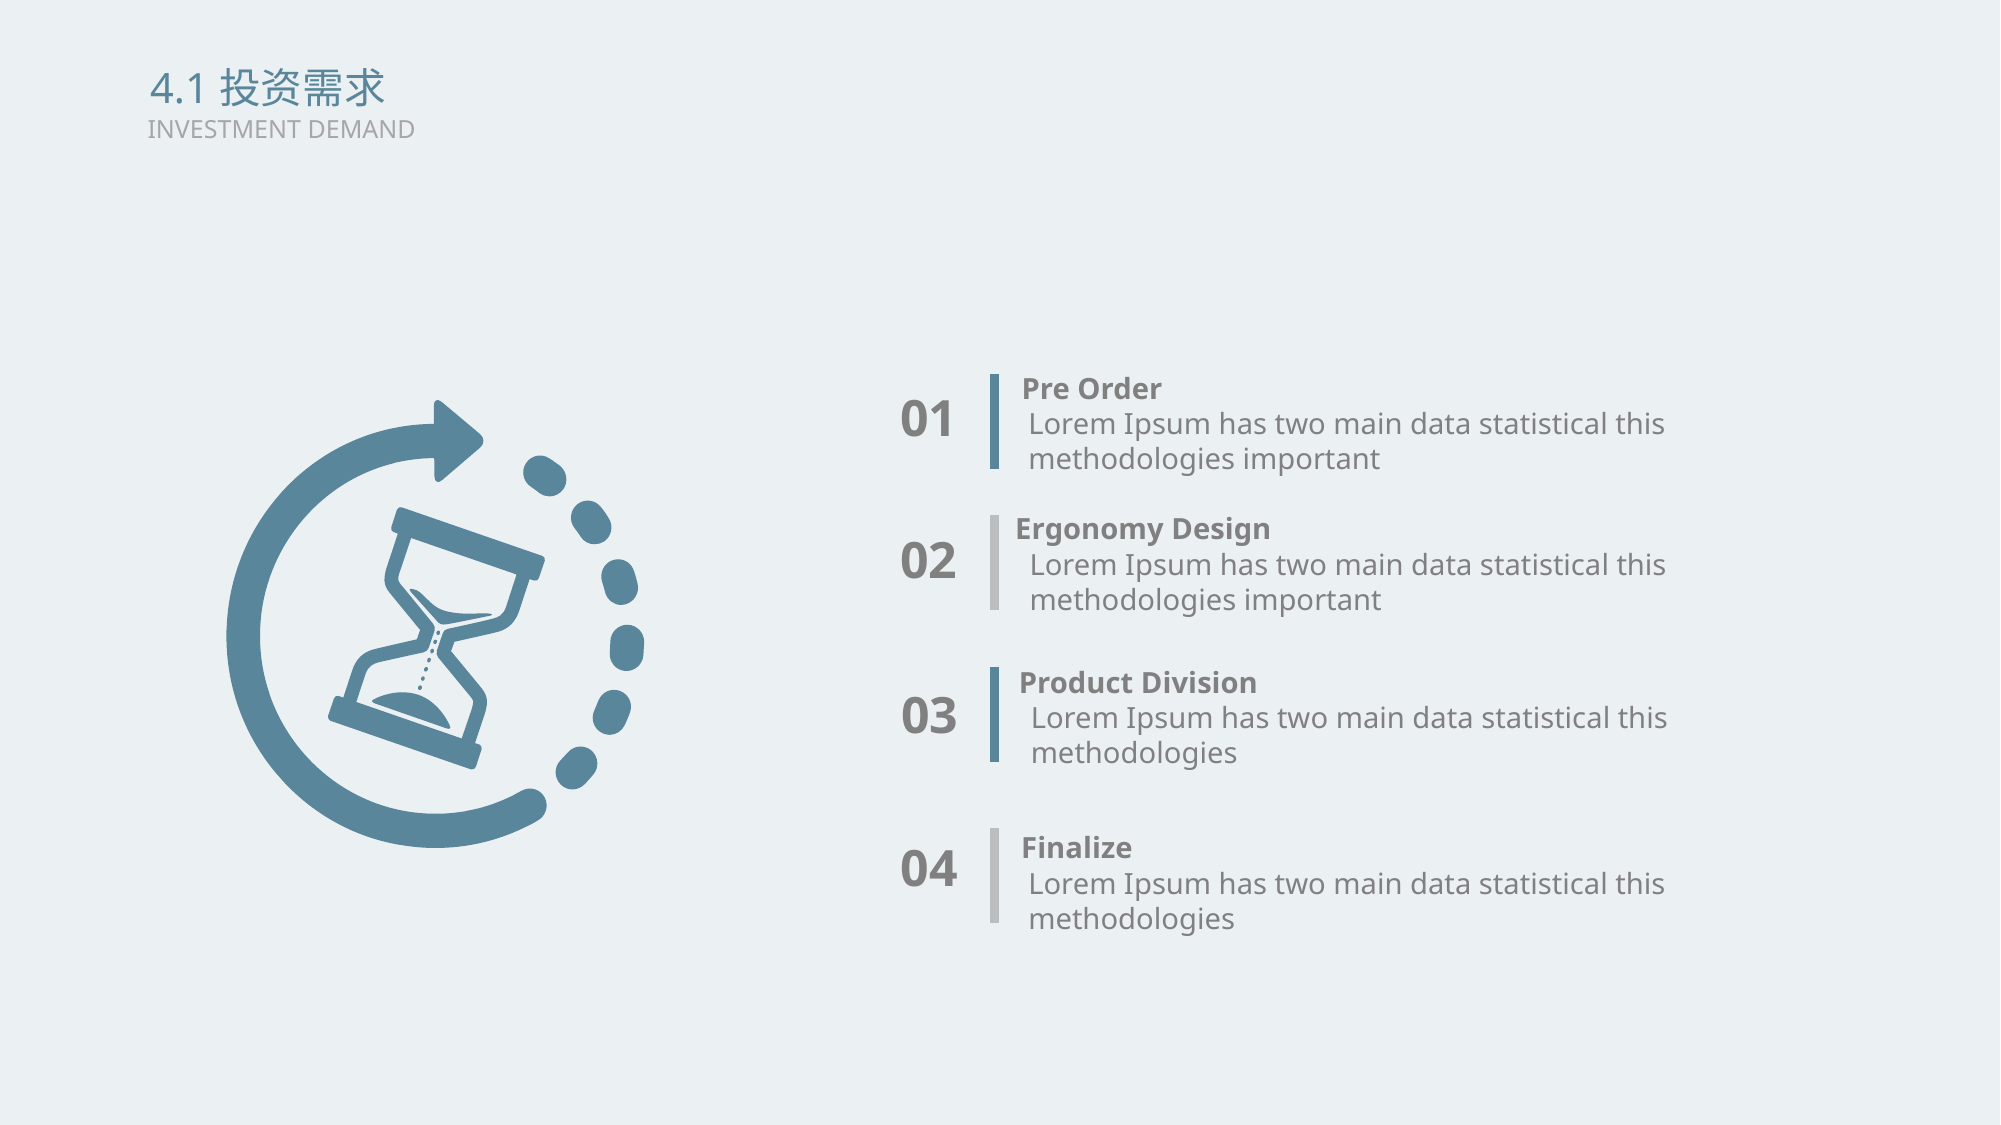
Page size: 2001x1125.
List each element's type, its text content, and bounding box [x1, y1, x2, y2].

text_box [226, 398, 645, 848]
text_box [885, 658, 1835, 777]
text_box INVESTMENT DEMAND [132, 106, 432, 152]
text_box 4.1投资需求 [135, 54, 401, 119]
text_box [884, 505, 1833, 624]
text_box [884, 364, 1832, 484]
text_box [885, 824, 1832, 943]
